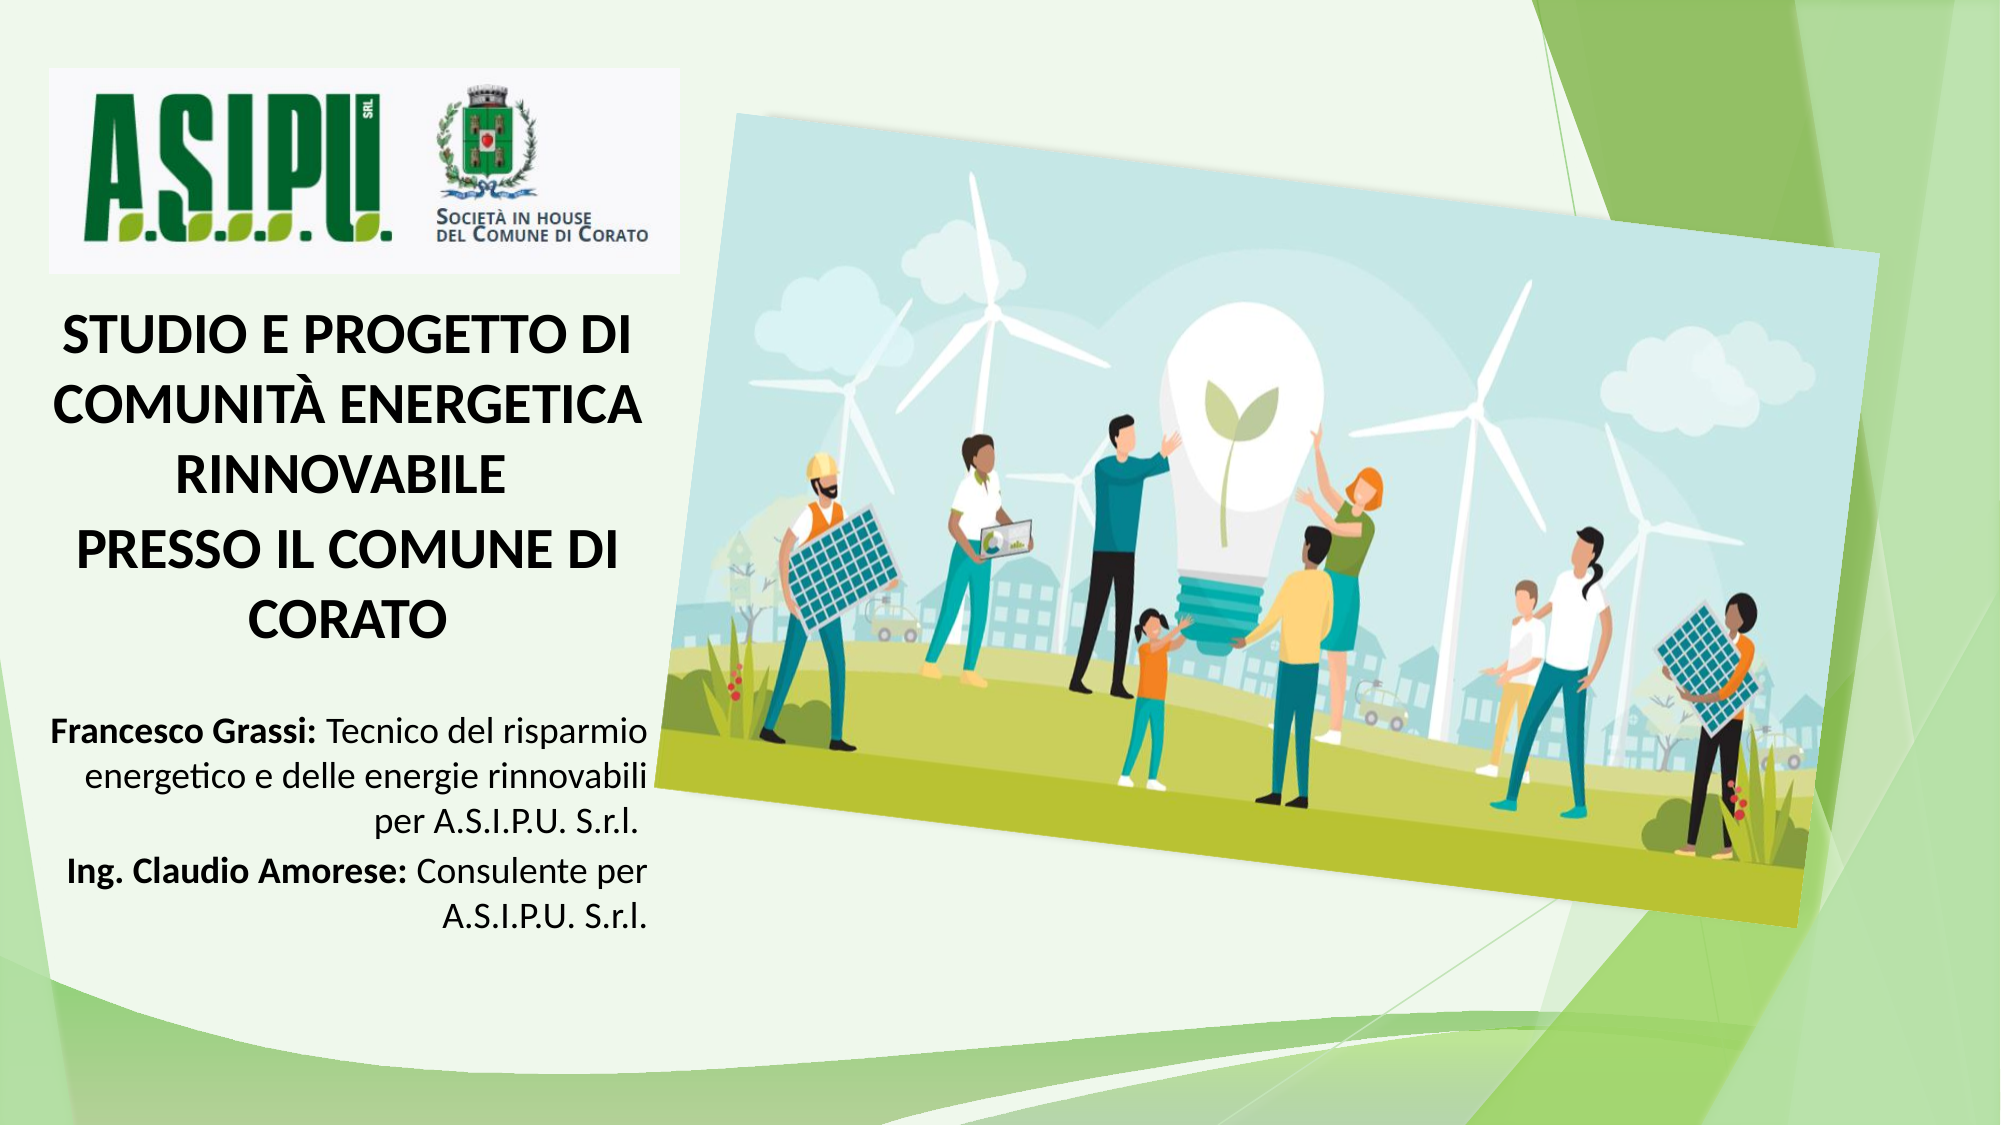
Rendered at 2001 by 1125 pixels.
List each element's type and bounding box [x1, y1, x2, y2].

picture [690, 180, 1843, 861]
text_box [0, 0, 2000, 1125]
picture [49, 68, 681, 274]
